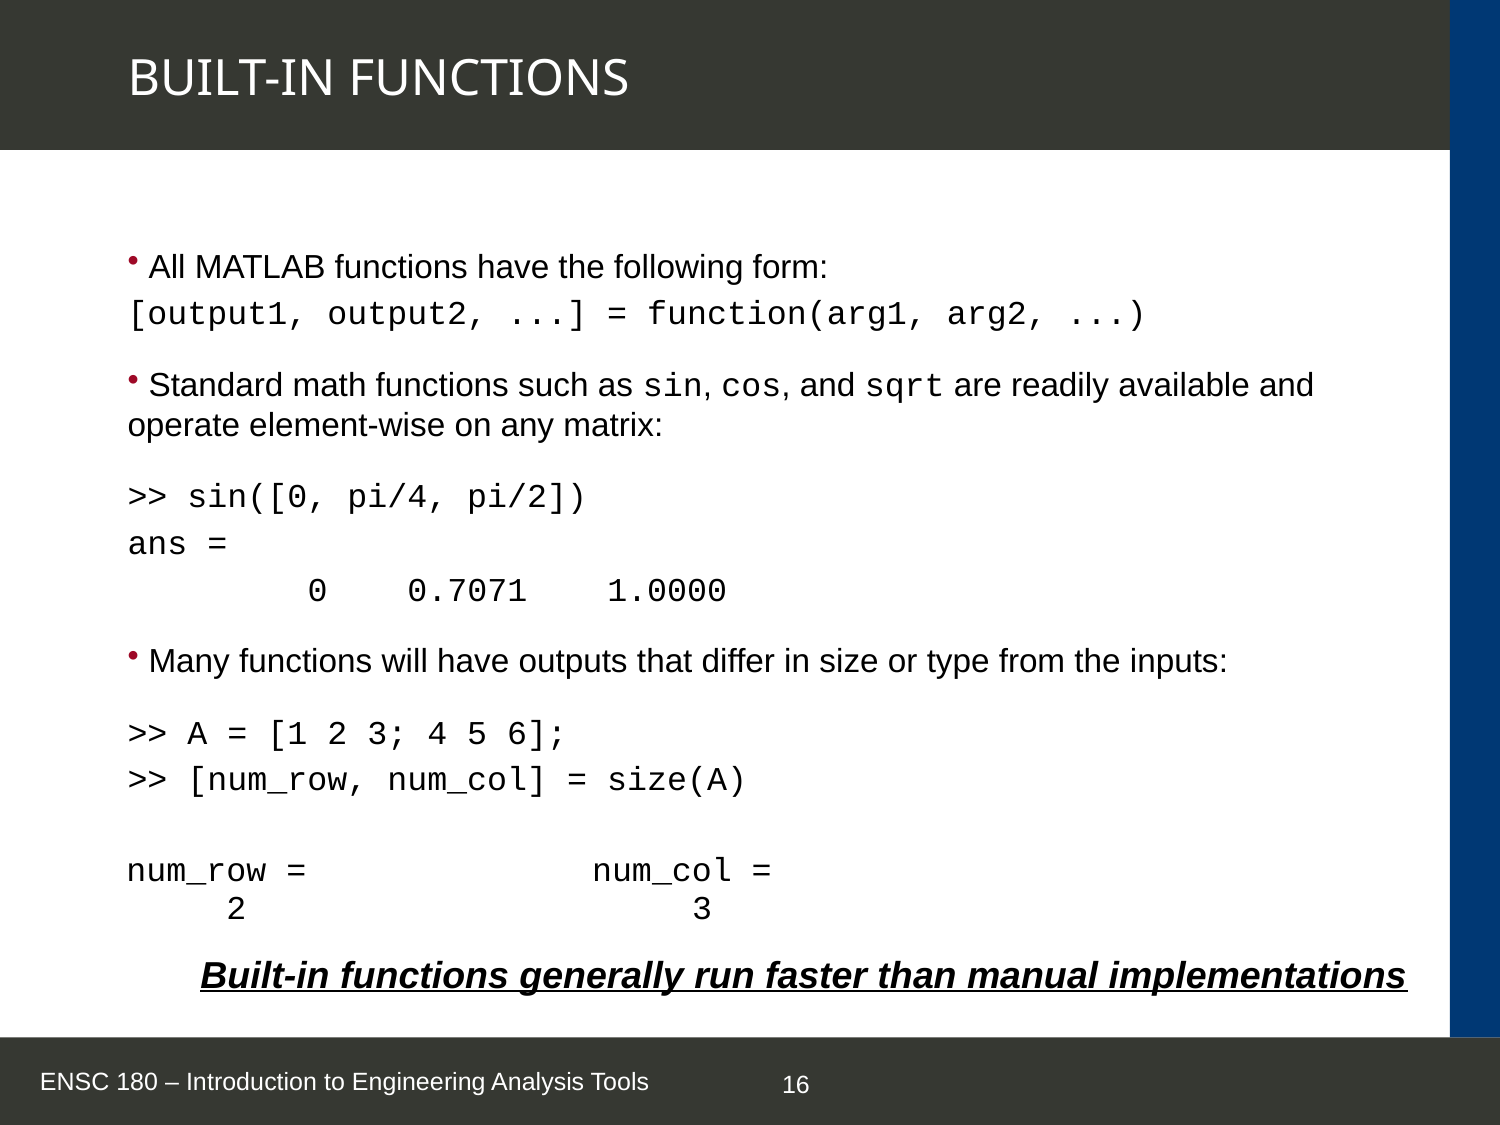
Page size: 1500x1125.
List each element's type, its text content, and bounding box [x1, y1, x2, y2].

title BUILT-IN FUNCTIONS [112, 37, 1450, 138]
list All MATLAB functions have the following form: [output1, output2, ...] = function(arg1, arg2, ...) Standard math functions such as sin, cos, and sqrt are readily available and operate element-wise on any matrix: >> sin([0, pi/4, pi/2]) ans = 0 0.7071 1.0000 Many functions will have outputs that differ in size or type from the inputs: >> A = [1 2 3; 4 5 6]; >> [num_row, num_col] = size(A) Built-in functions generally run faster than manual implementations [112, 237, 1430, 846]
list All MATLAB functions have the following form: [output1, output2, ...] = function(arg1, arg2, ...) Standard math functions such as sin, cos, and sqrt are readily available and operate element-wise on any matrix: >> sin([0, pi/4, pi/2]) ans = 0 0.7071 1.0000 Many functions will have outputs that differ in size or type from the inputs: >> A = [1 2 3; 4 5 6]; >> [num_row, num_col] = size(A) Built-in functions generally run faster than manual implementations [112, 941, 1430, 1029]
footer ENSC 180 – Introduction to Engineering Analysis Tools [24, 1057, 740, 1113]
table_header num_row = 2 [111, 846, 577, 941]
table_header num_col = 3 [577, 846, 1435, 941]
